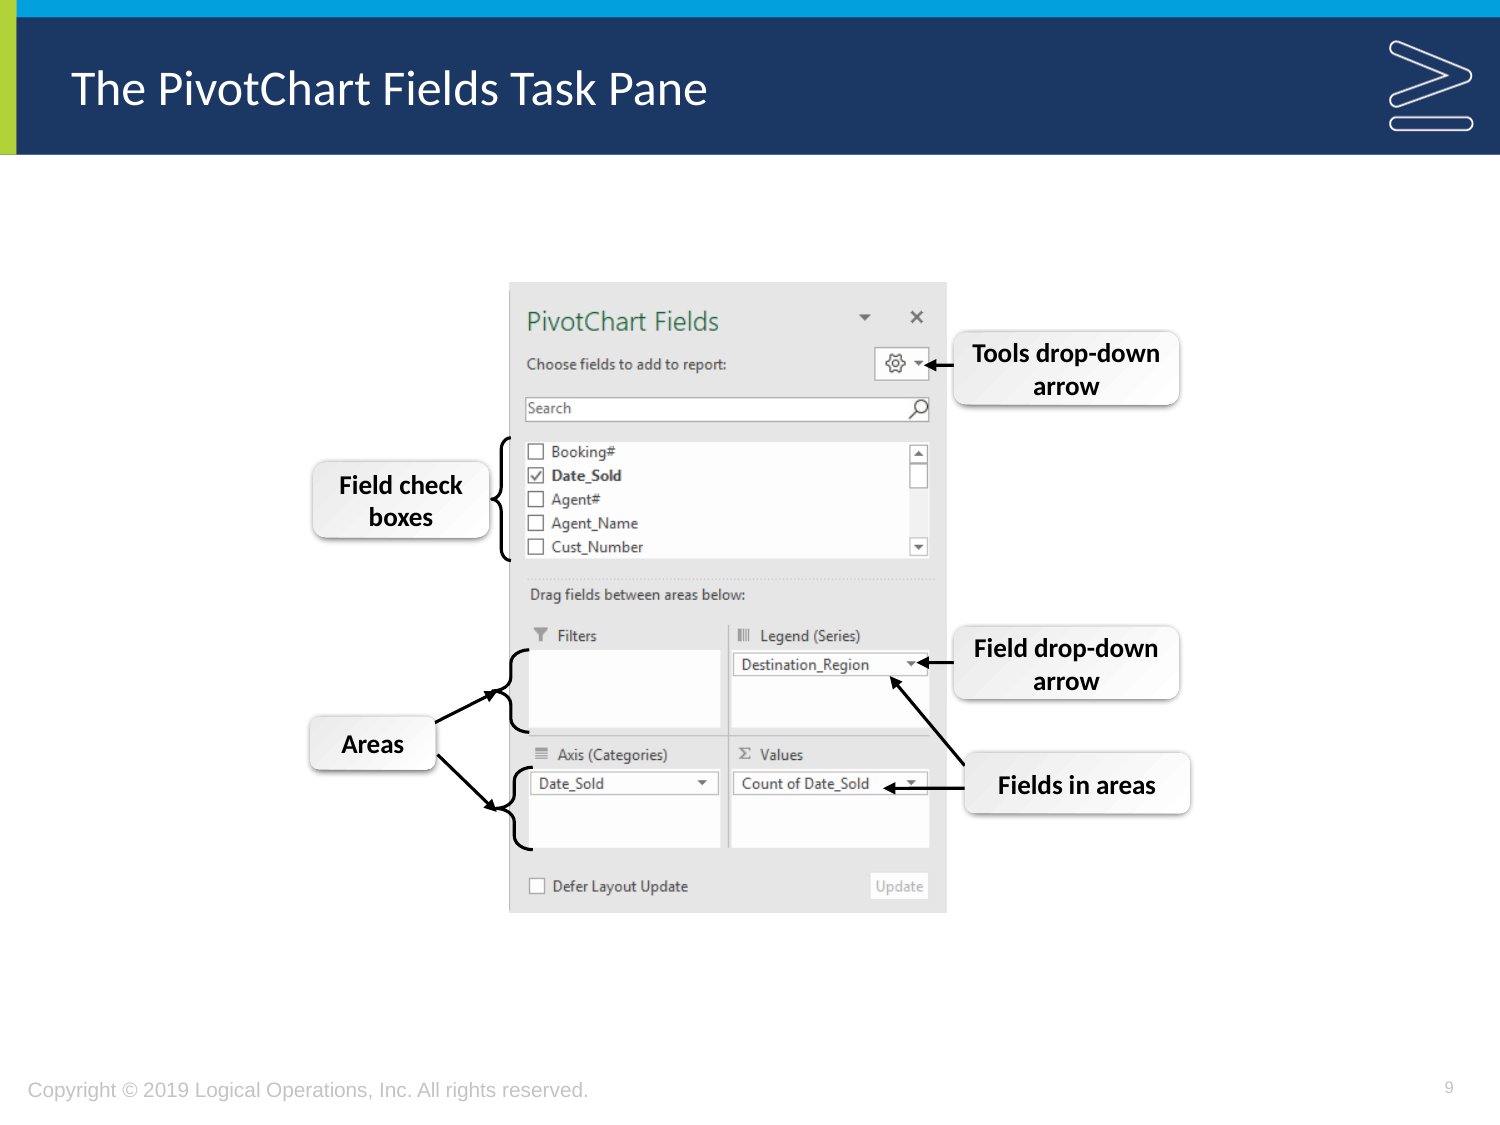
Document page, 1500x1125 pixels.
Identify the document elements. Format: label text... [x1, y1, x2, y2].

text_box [309, 282, 1190, 913]
picture [0, 0, 56, 155]
picture [1350, 18, 1500, 155]
slide_number 9 [1118, 1057, 1469, 1118]
title The PivotChart Fields Task Pane [56, 16, 1350, 155]
